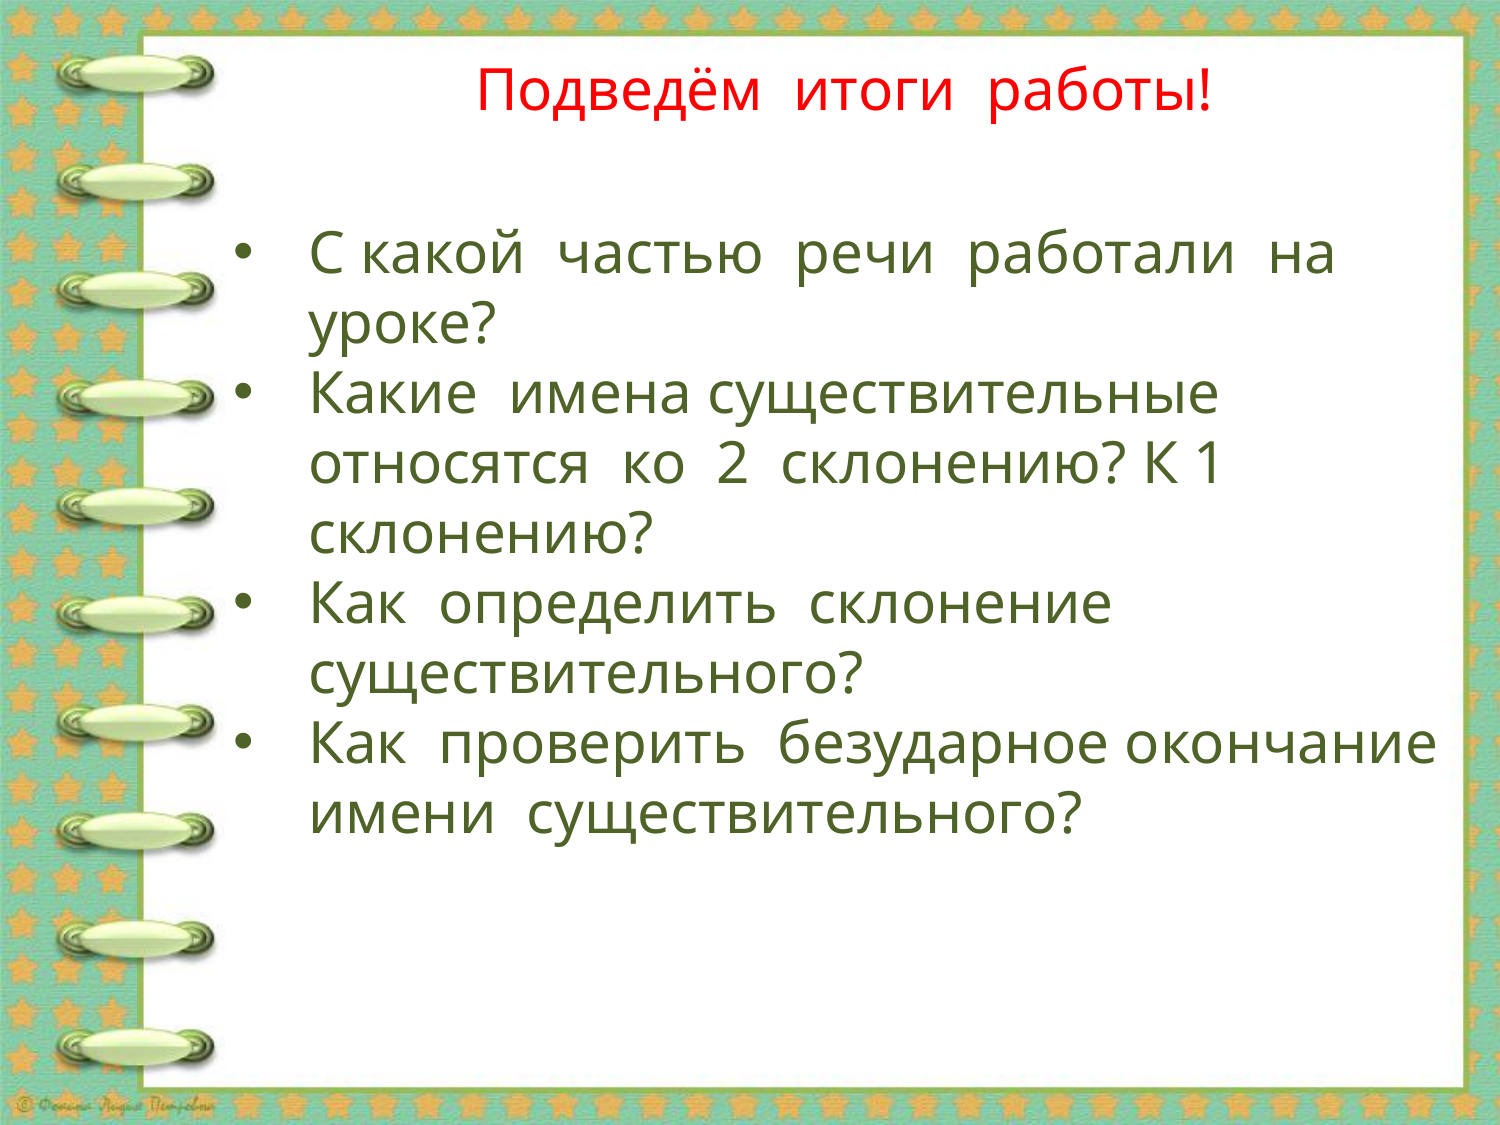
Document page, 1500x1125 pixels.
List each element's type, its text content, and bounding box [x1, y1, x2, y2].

title Подведём итоги работы! [218, 45, 1471, 160]
text_box С какой частью речи работали на уроке? Какие имена существительные относятся ко 2 склонению? К 1 склонению? Как определить склонение существительного? Как проверить безударное окончание имени существительного? [218, 208, 1471, 551]
picture [0, 0, 1500, 1125]
